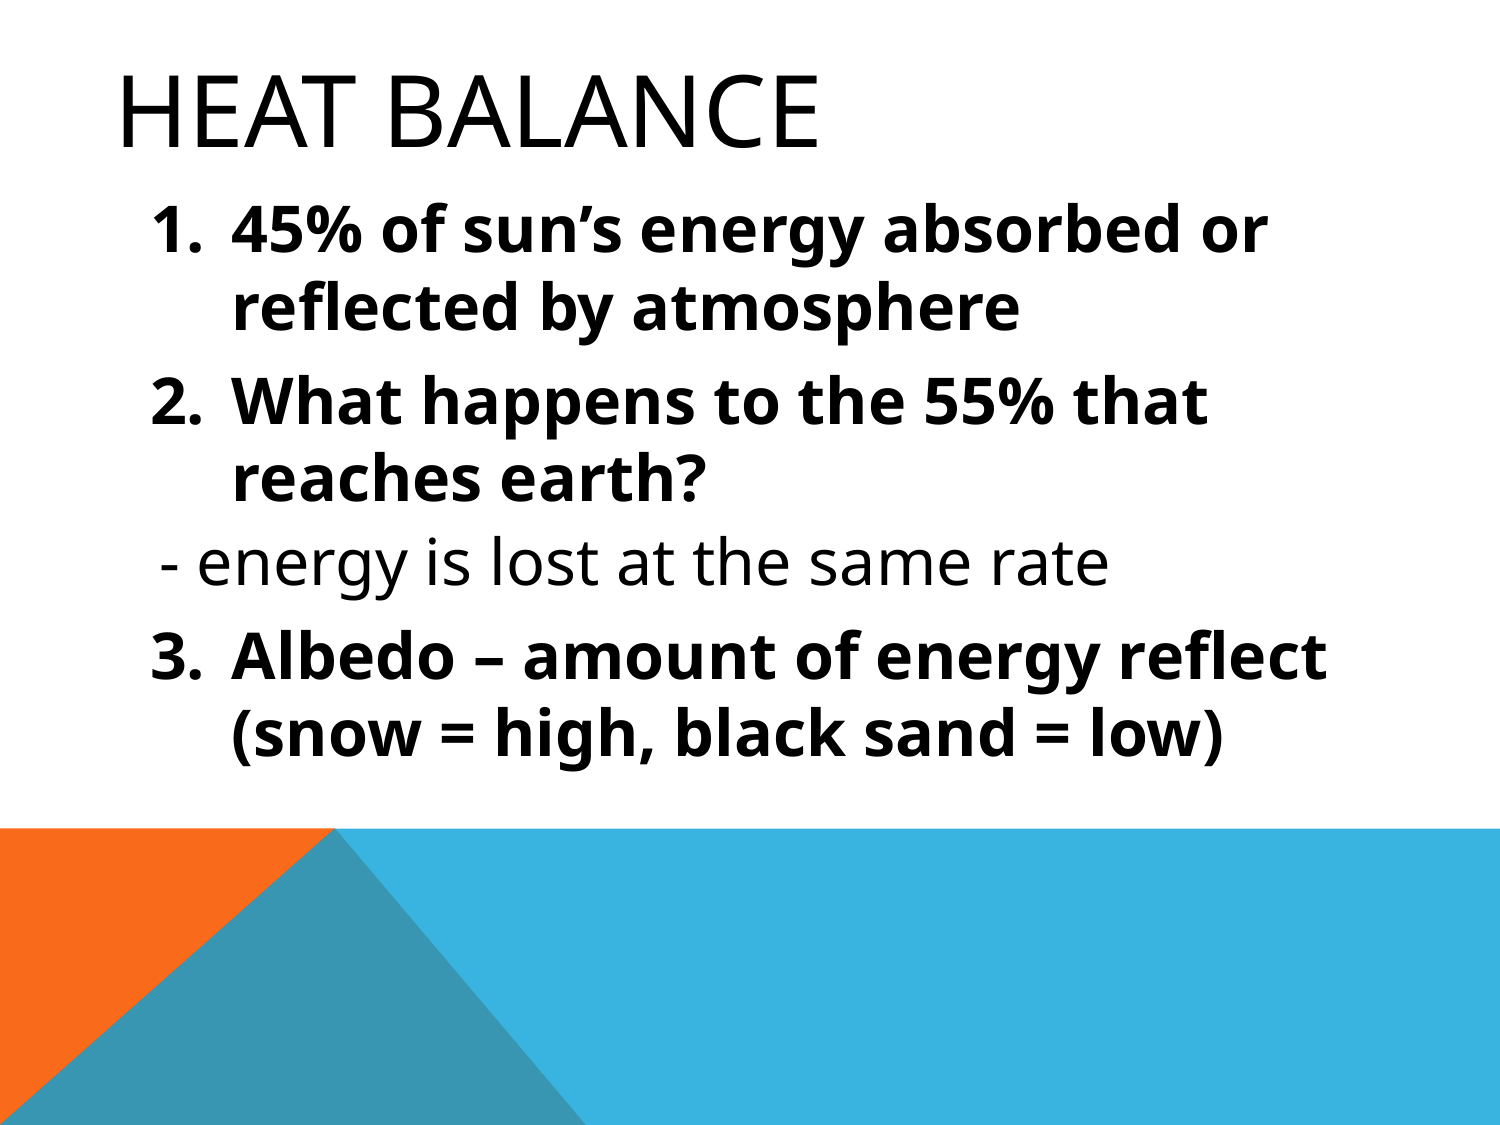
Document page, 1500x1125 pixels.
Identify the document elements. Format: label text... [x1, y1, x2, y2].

list 45% of sun’s energy absorbed or reflected by atmosphere What happens to the 55% that reaches earth? - energy is lost at the same rate Albedo – amount of energy reflect (snow = high, black sand = low) [135, 180, 1369, 838]
title Heat balance [99, 62, 1334, 153]
